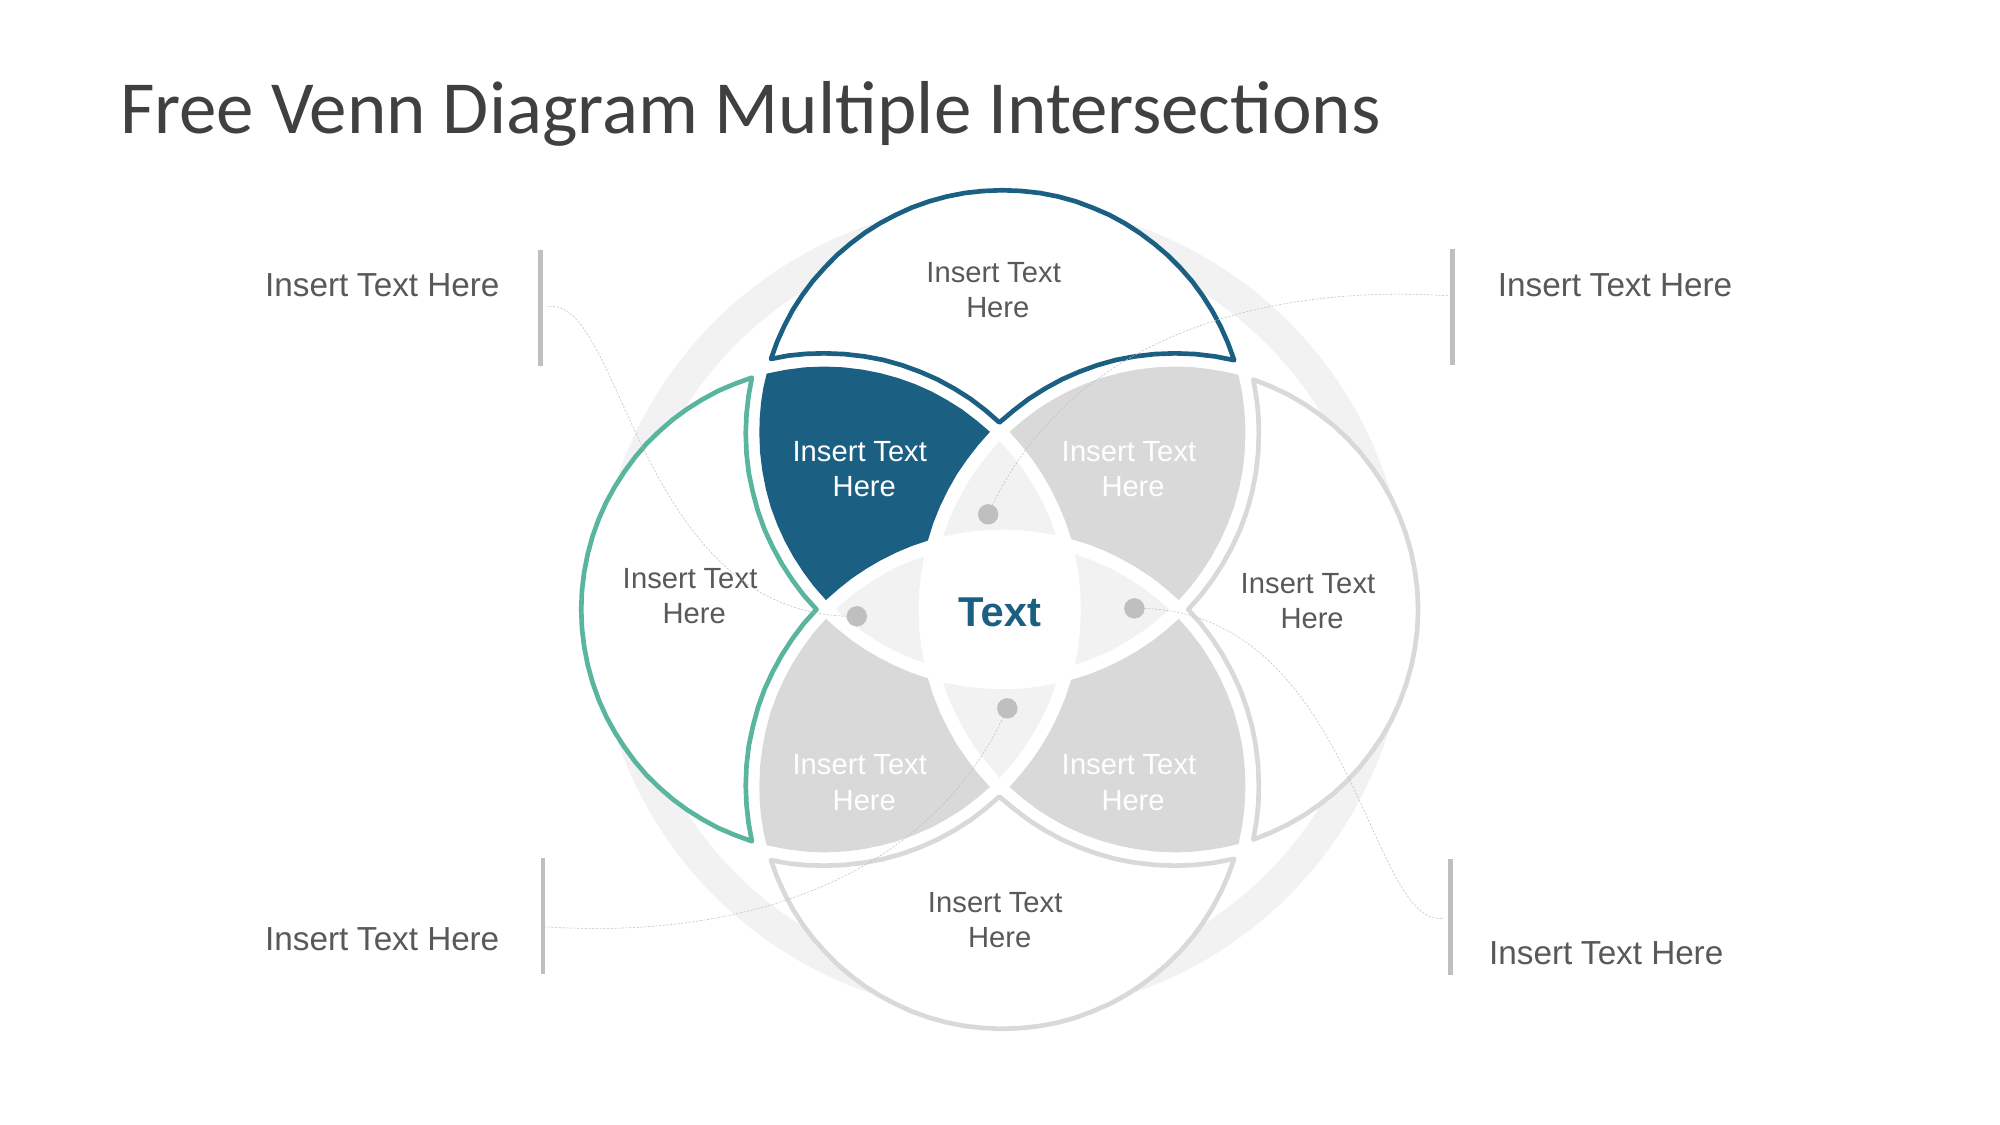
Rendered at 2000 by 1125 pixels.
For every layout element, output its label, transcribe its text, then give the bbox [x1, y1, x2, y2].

text_box [861, 984, 1143, 1029]
text_box Insert Text Here [1483, 255, 1880, 311]
text_box Insert Text Here [114, 255, 515, 311]
text_box [846, 190, 1159, 247]
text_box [540, 248, 1453, 976]
text_box Insert Text Here [1474, 923, 1880, 979]
title Free Venn Diagram Multiple Intersections [99, 45, 1900, 162]
text_box Insert Text Here [99, 909, 515, 965]
